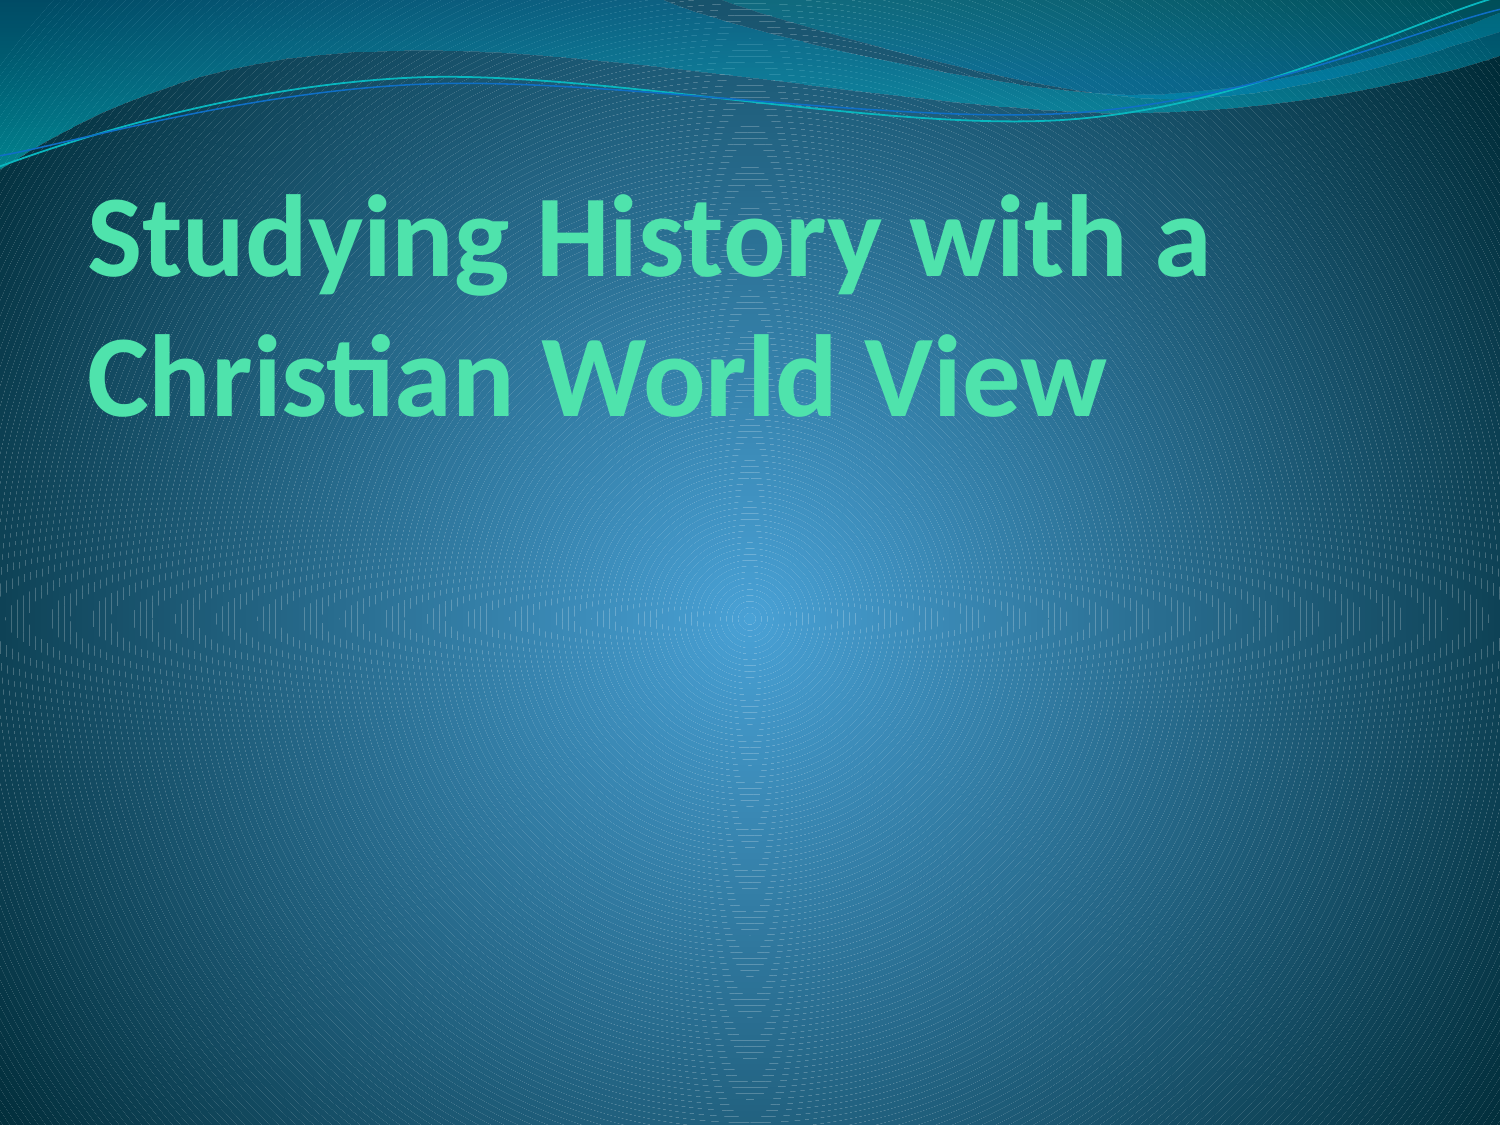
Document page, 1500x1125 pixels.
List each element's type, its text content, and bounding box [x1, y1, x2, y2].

title Studying History with a Christian World View [86, 216, 1362, 440]
